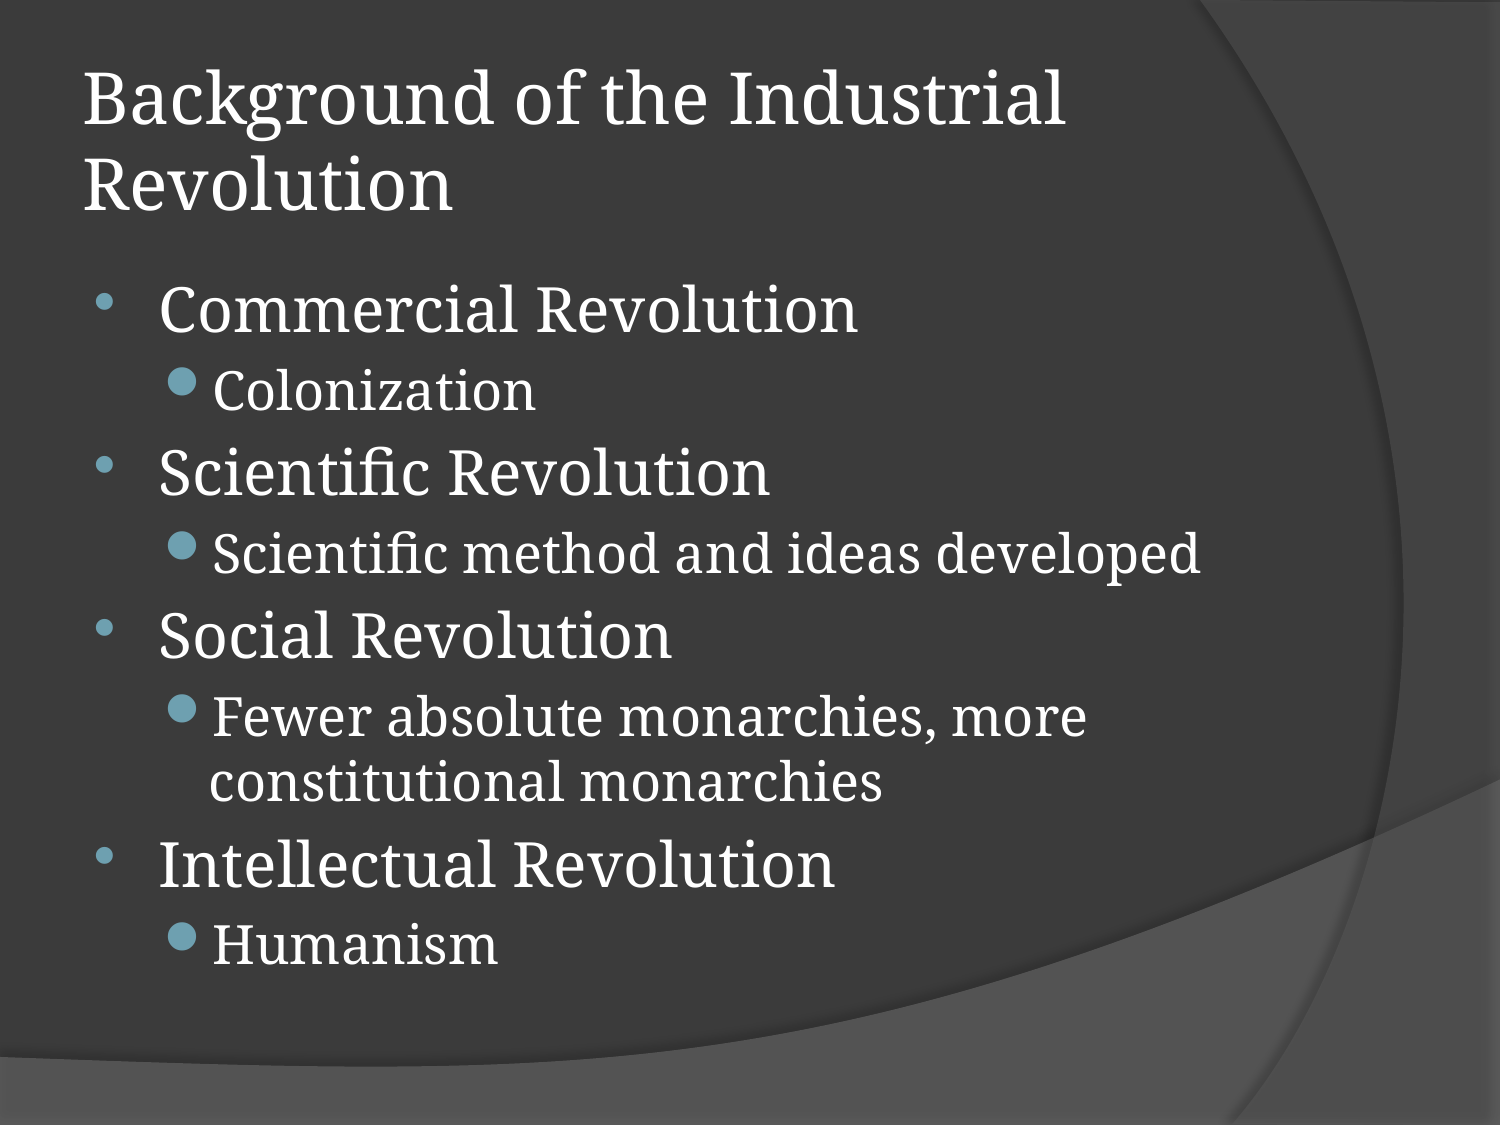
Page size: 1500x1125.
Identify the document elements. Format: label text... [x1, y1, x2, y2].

list Commercial Revolution Colonization Scientific Revolution Scientific method and ideas developed Social Revolution Fewer absolute monarchies, more constitutional monarchies Intellectual Revolution Humanism [75, 262, 1300, 1005]
title Background of the Industrial Revolution [75, 45, 1300, 233]
